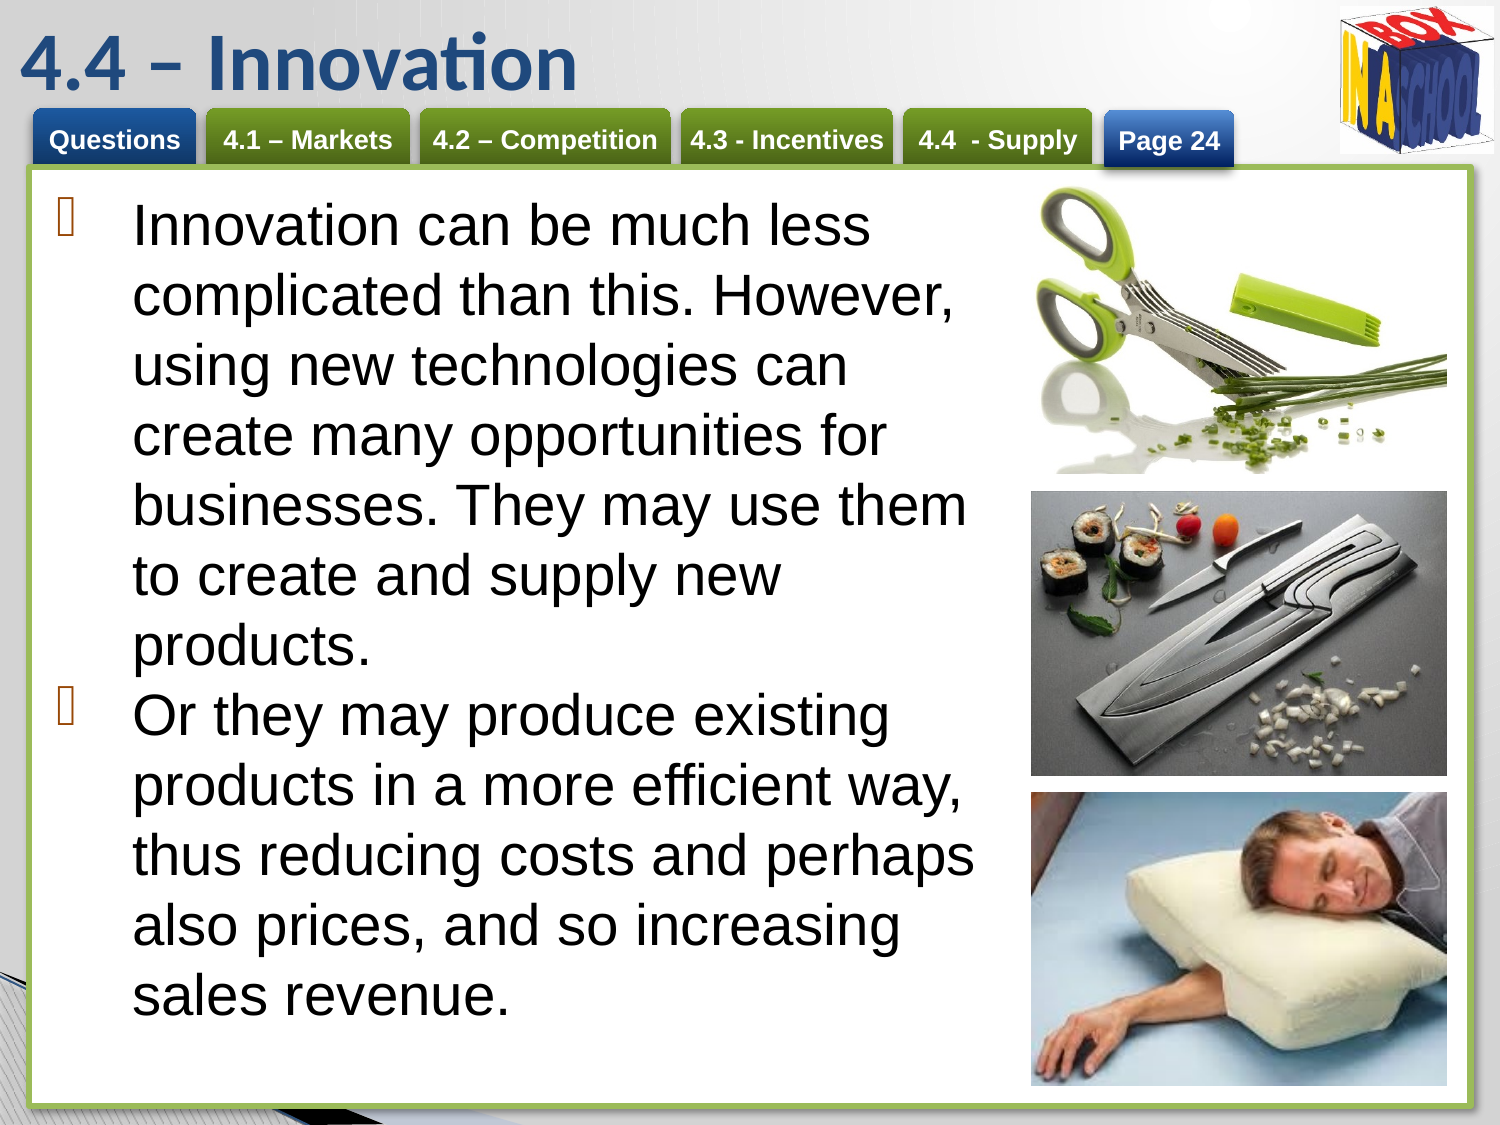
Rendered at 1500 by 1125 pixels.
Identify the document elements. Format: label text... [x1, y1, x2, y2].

text_box Innovation can be much less complicated than this. However, using new technologies can create many opportunities for businesses. They may use them to create and supply new products. Or they may produce existing products in a more efficient way, thus reducing costs and perhaps also prices, and so increasing sales revenue. [41, 179, 1032, 1035]
text_box Page 24 [1104, 109, 1235, 167]
picture [281, 1114, 303, 1125]
picture [1031, 184, 1448, 474]
title 4.4 – Innovation [5, 11, 1270, 102]
picture [1031, 491, 1447, 776]
picture [1340, 6, 1495, 154]
picture [1031, 792, 1448, 1086]
